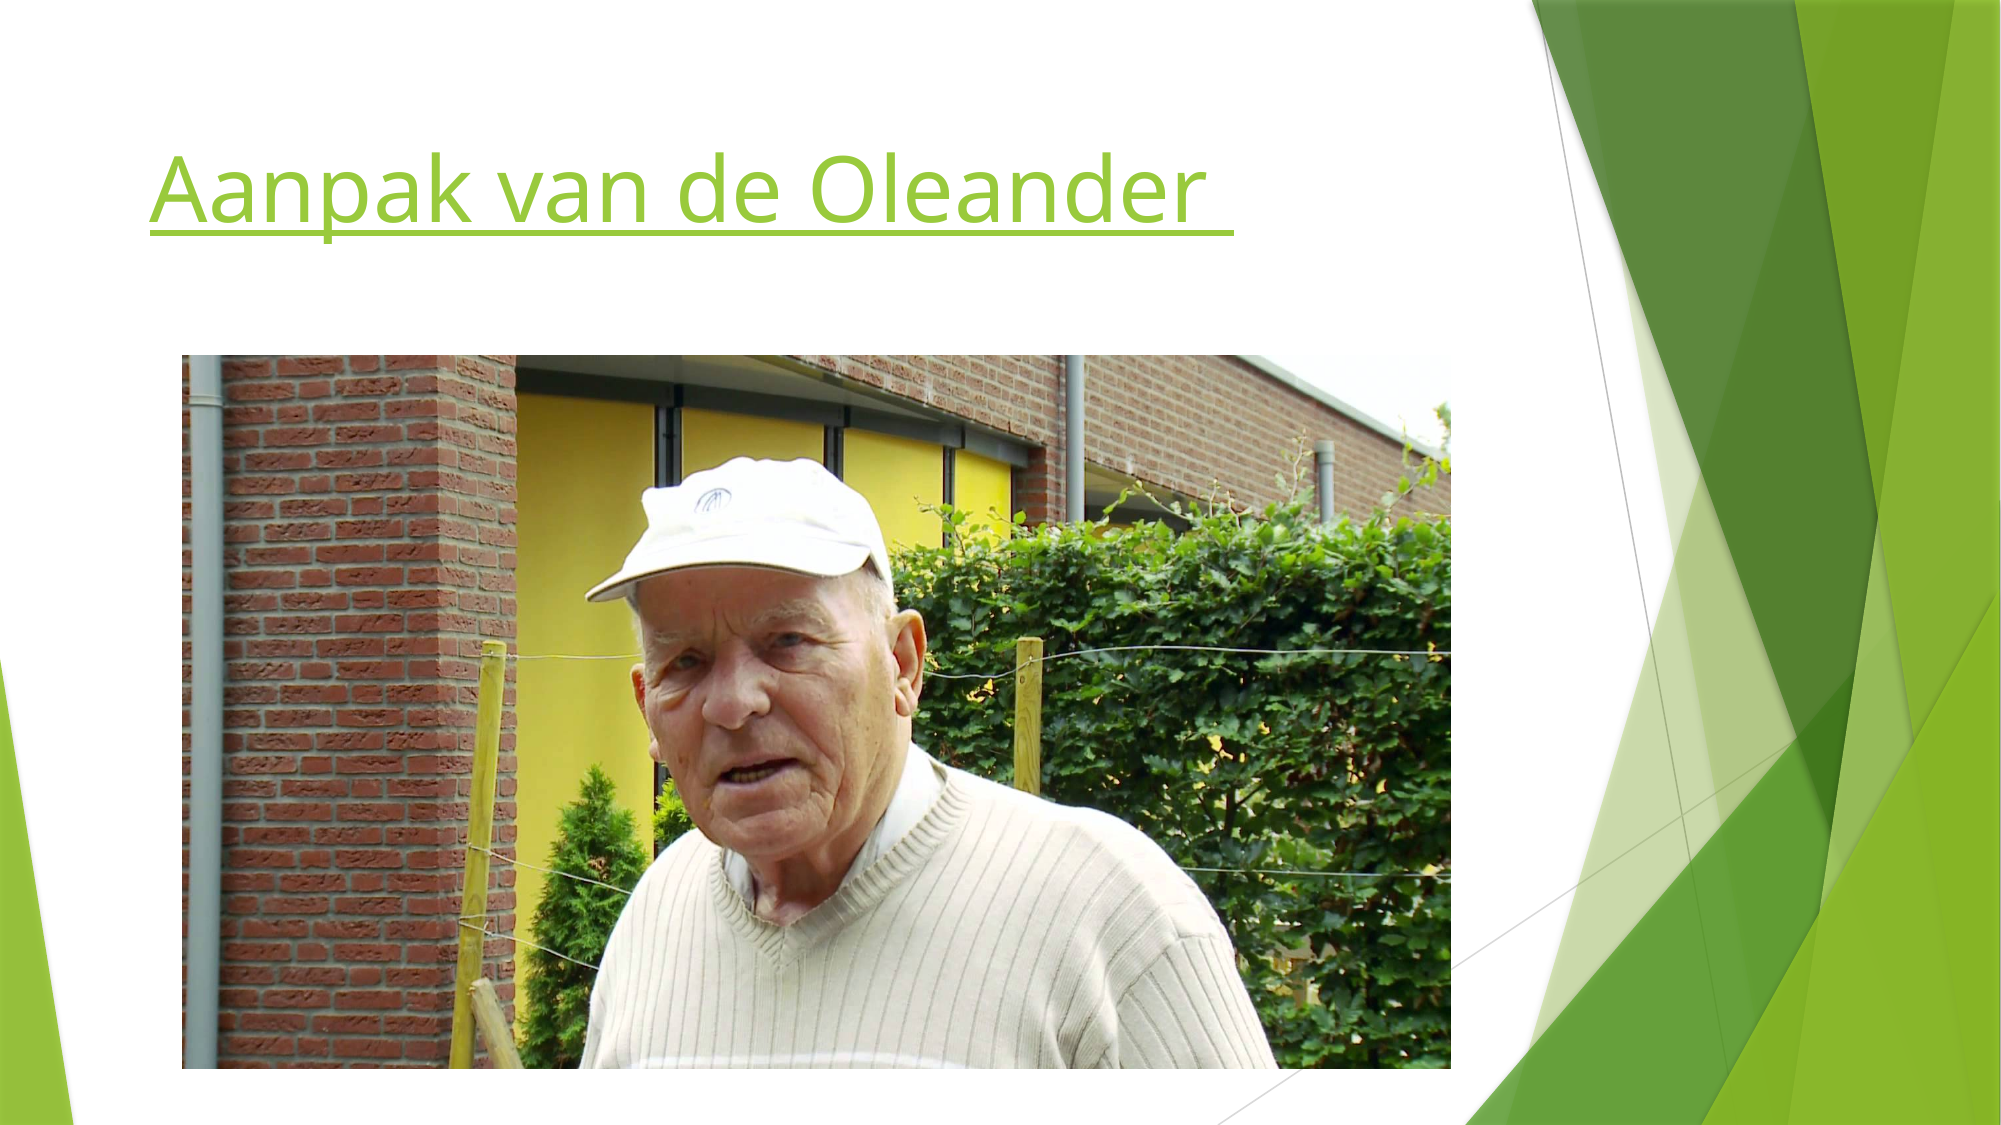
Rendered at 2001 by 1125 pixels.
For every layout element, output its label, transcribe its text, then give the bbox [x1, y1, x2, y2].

picture [181, 355, 1451, 1070]
title Aanpak van de Oleander [134, 99, 1361, 288]
